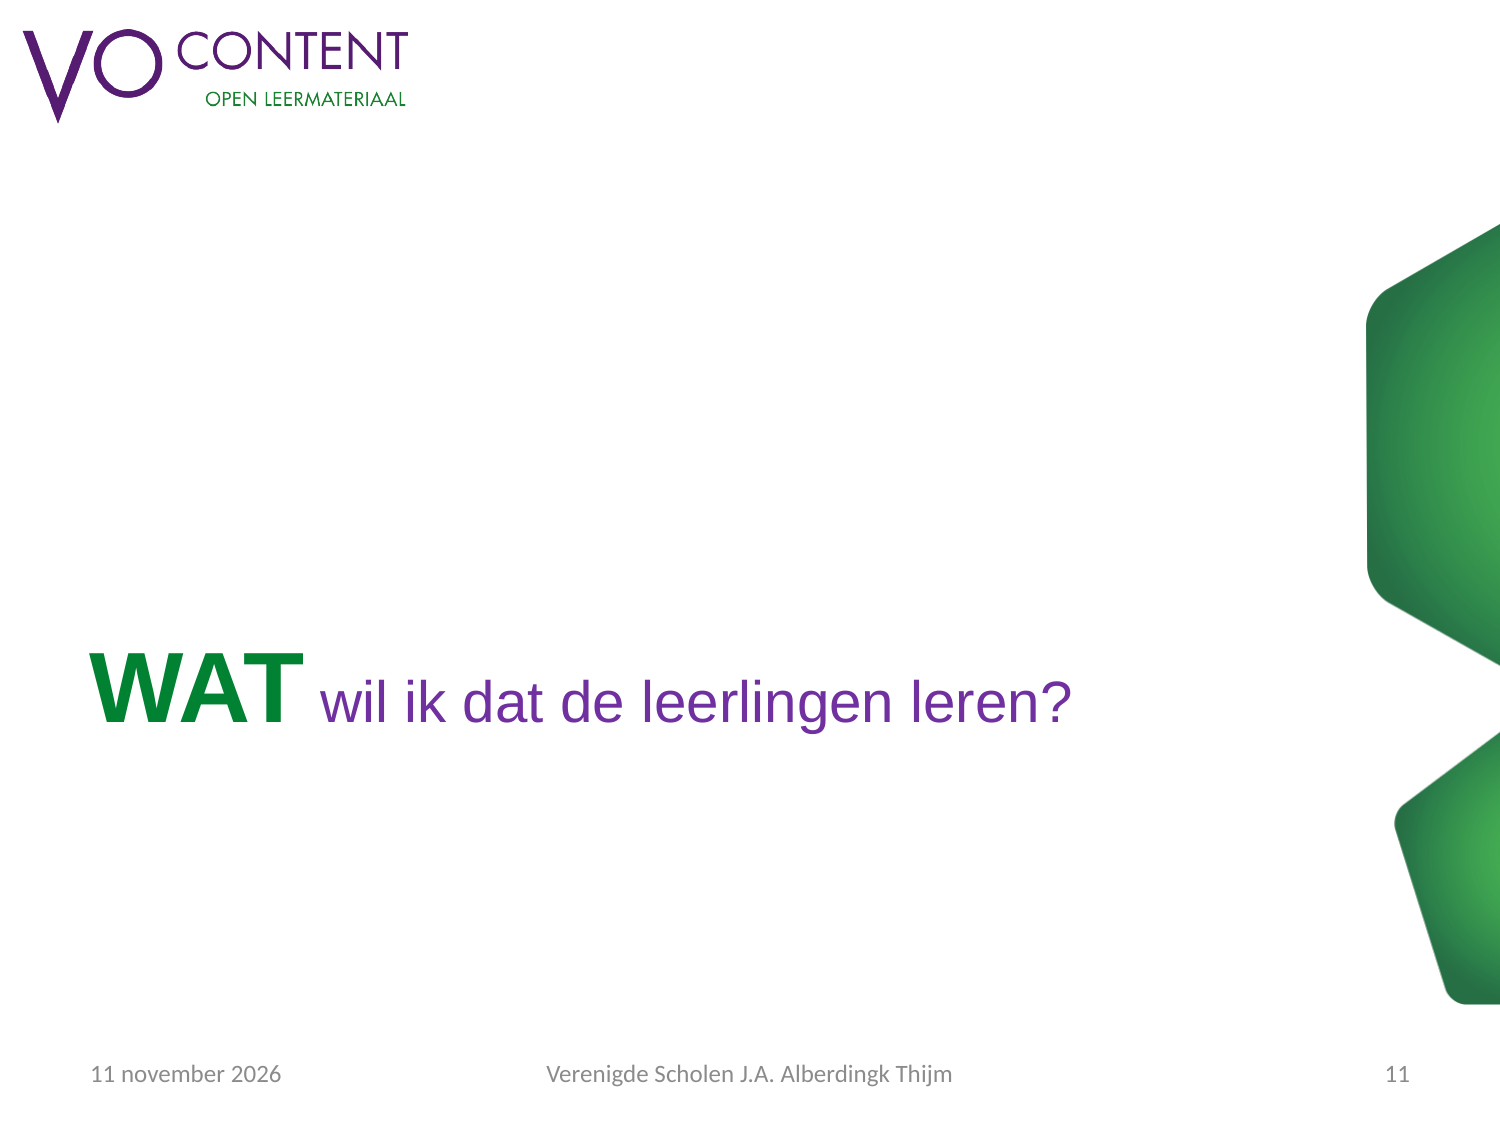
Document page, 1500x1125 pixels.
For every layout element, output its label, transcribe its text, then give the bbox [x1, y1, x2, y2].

footer Verenigde Scholen J.A. Alberdingk Thijm [512, 1042, 988, 1103]
picture [1366, 222, 1500, 1005]
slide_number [75, 1042, 425, 1103]
list WAT wil ik dat de leerlingen leren? [75, 615, 1239, 947]
slide_number 11 [1074, 1042, 1425, 1103]
picture [22, 29, 408, 124]
